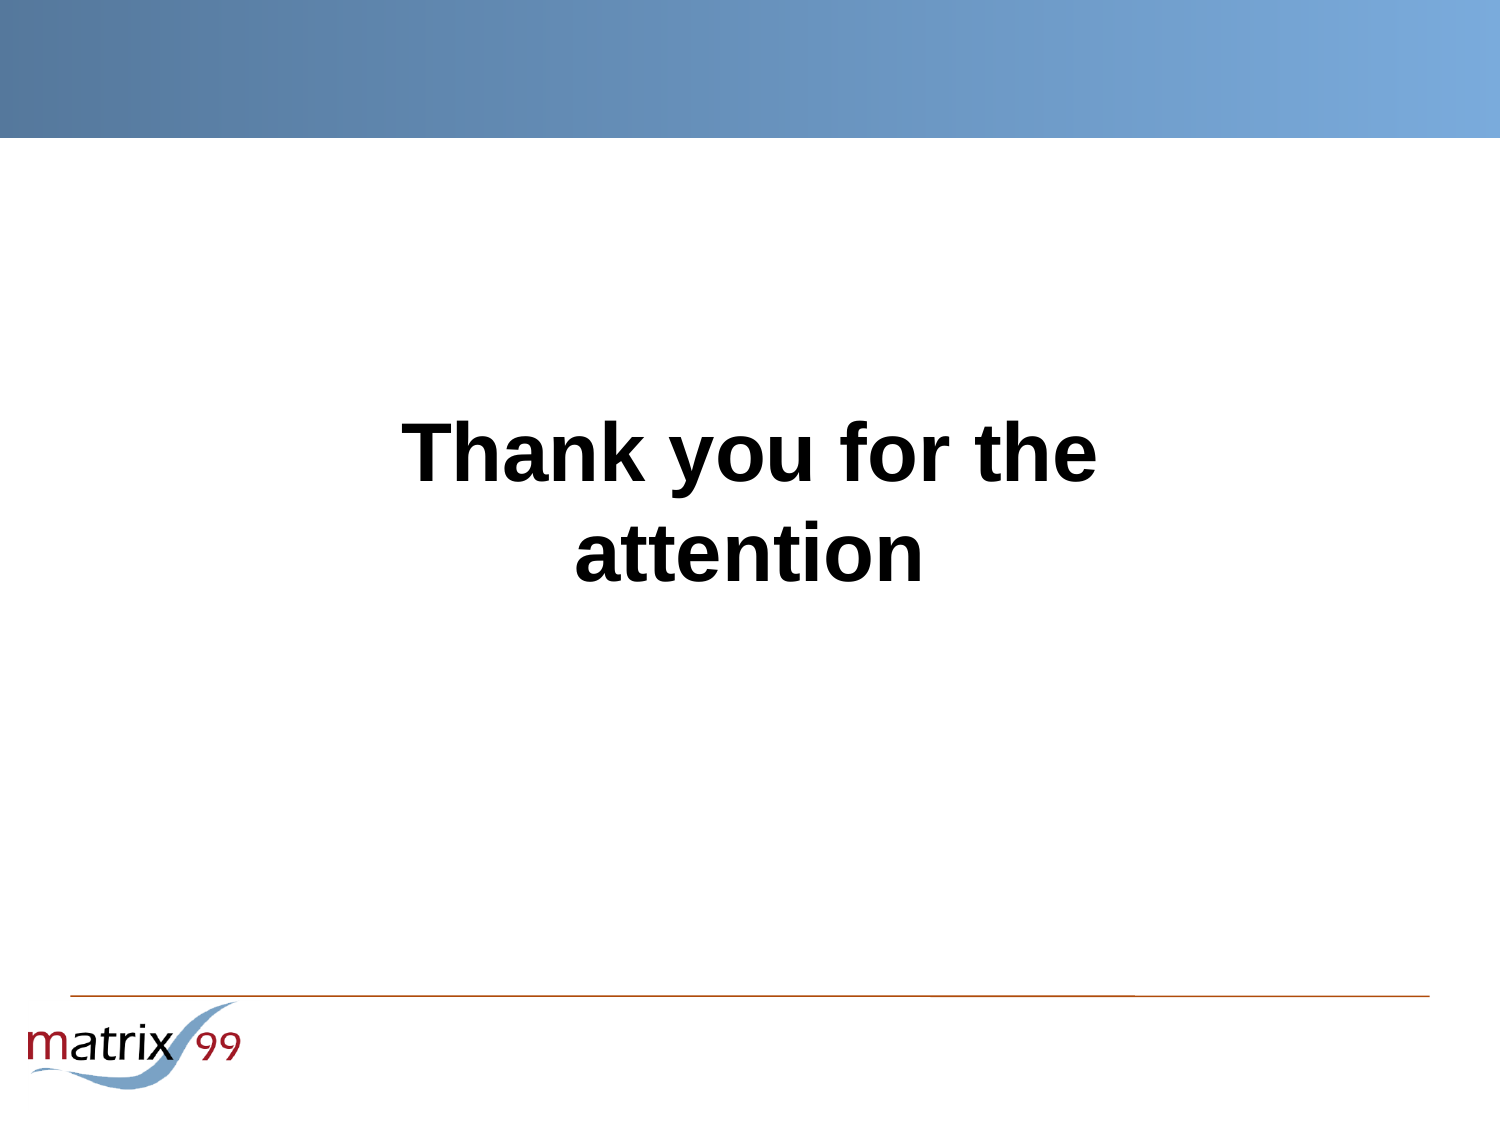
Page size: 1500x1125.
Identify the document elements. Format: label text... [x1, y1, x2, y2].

text_box Thank you for the attention [364, 391, 1135, 606]
picture [27, 1000, 261, 1110]
